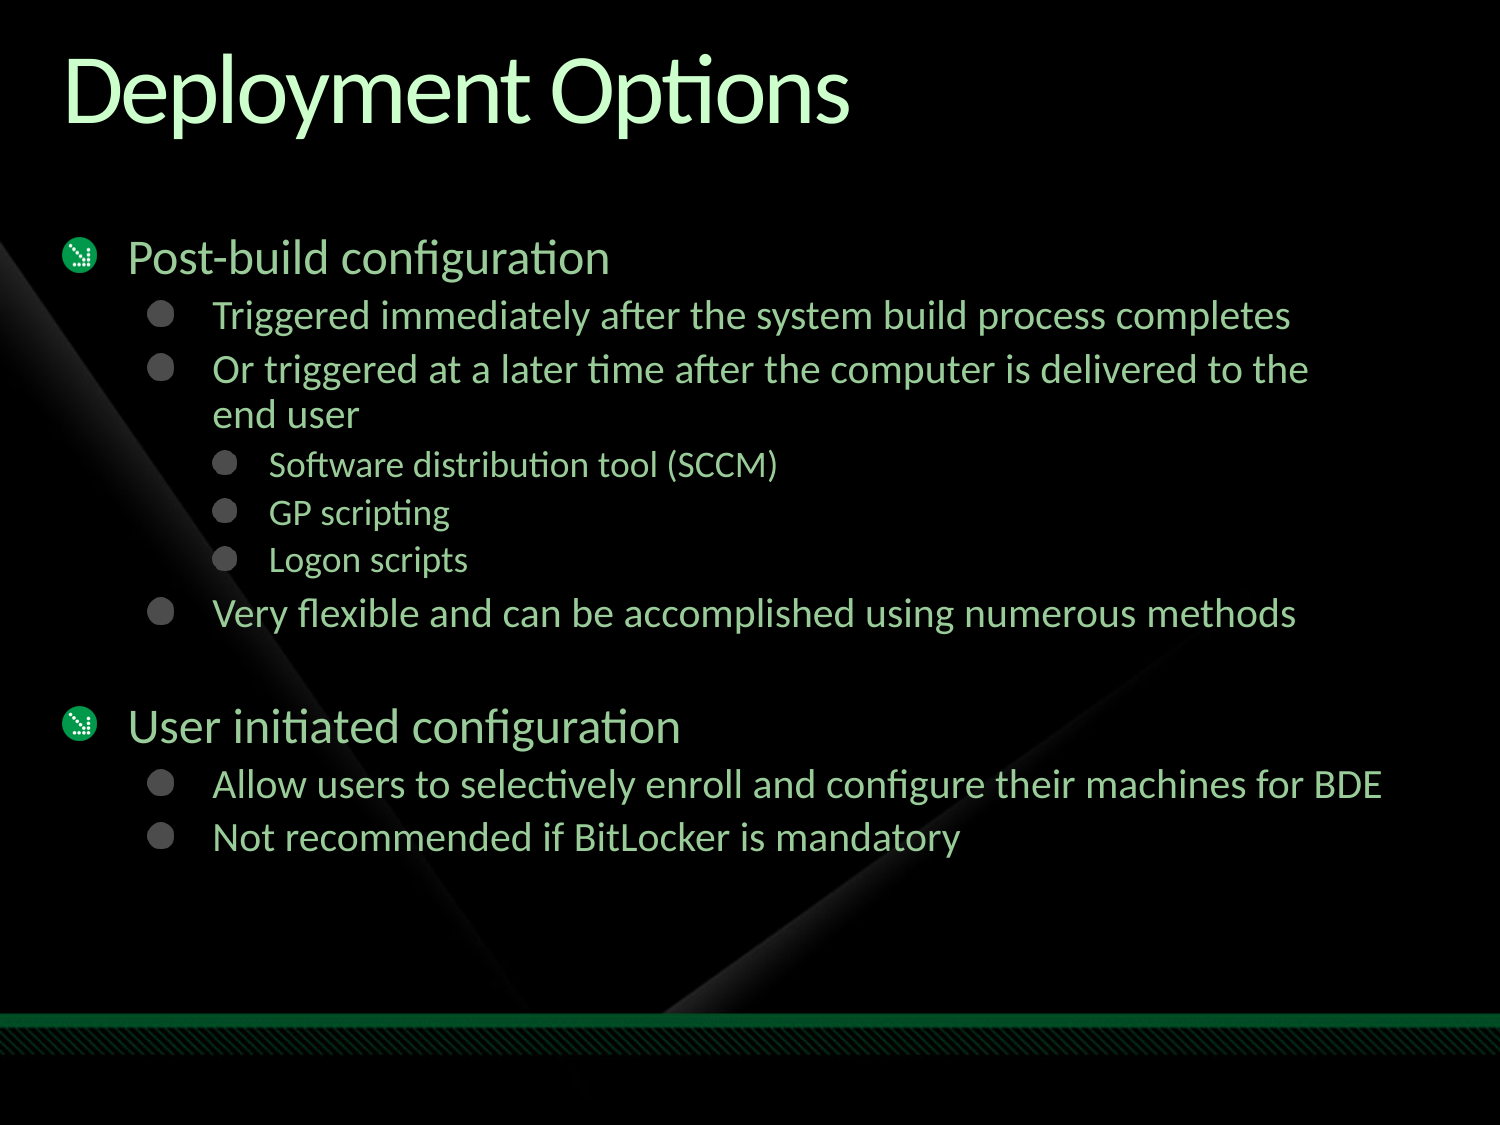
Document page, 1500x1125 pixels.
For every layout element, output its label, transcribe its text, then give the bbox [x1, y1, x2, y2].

title Deployment Options [62, 37, 1438, 147]
list Post-build configuration Triggered immediately after the system build process completes Or triggered at a later time after the computer is delivered to the end user Software distribution tool (SCCM) GP scripting Logon scripts Very flexible and can be accomplished using numerous methods User initiated configuration Allow users to selectively enroll and configure their machines for BDE Not recommended if BitLocker is mandatory [62, 231, 1438, 595]
picture [0, 0, 1500, 1125]
